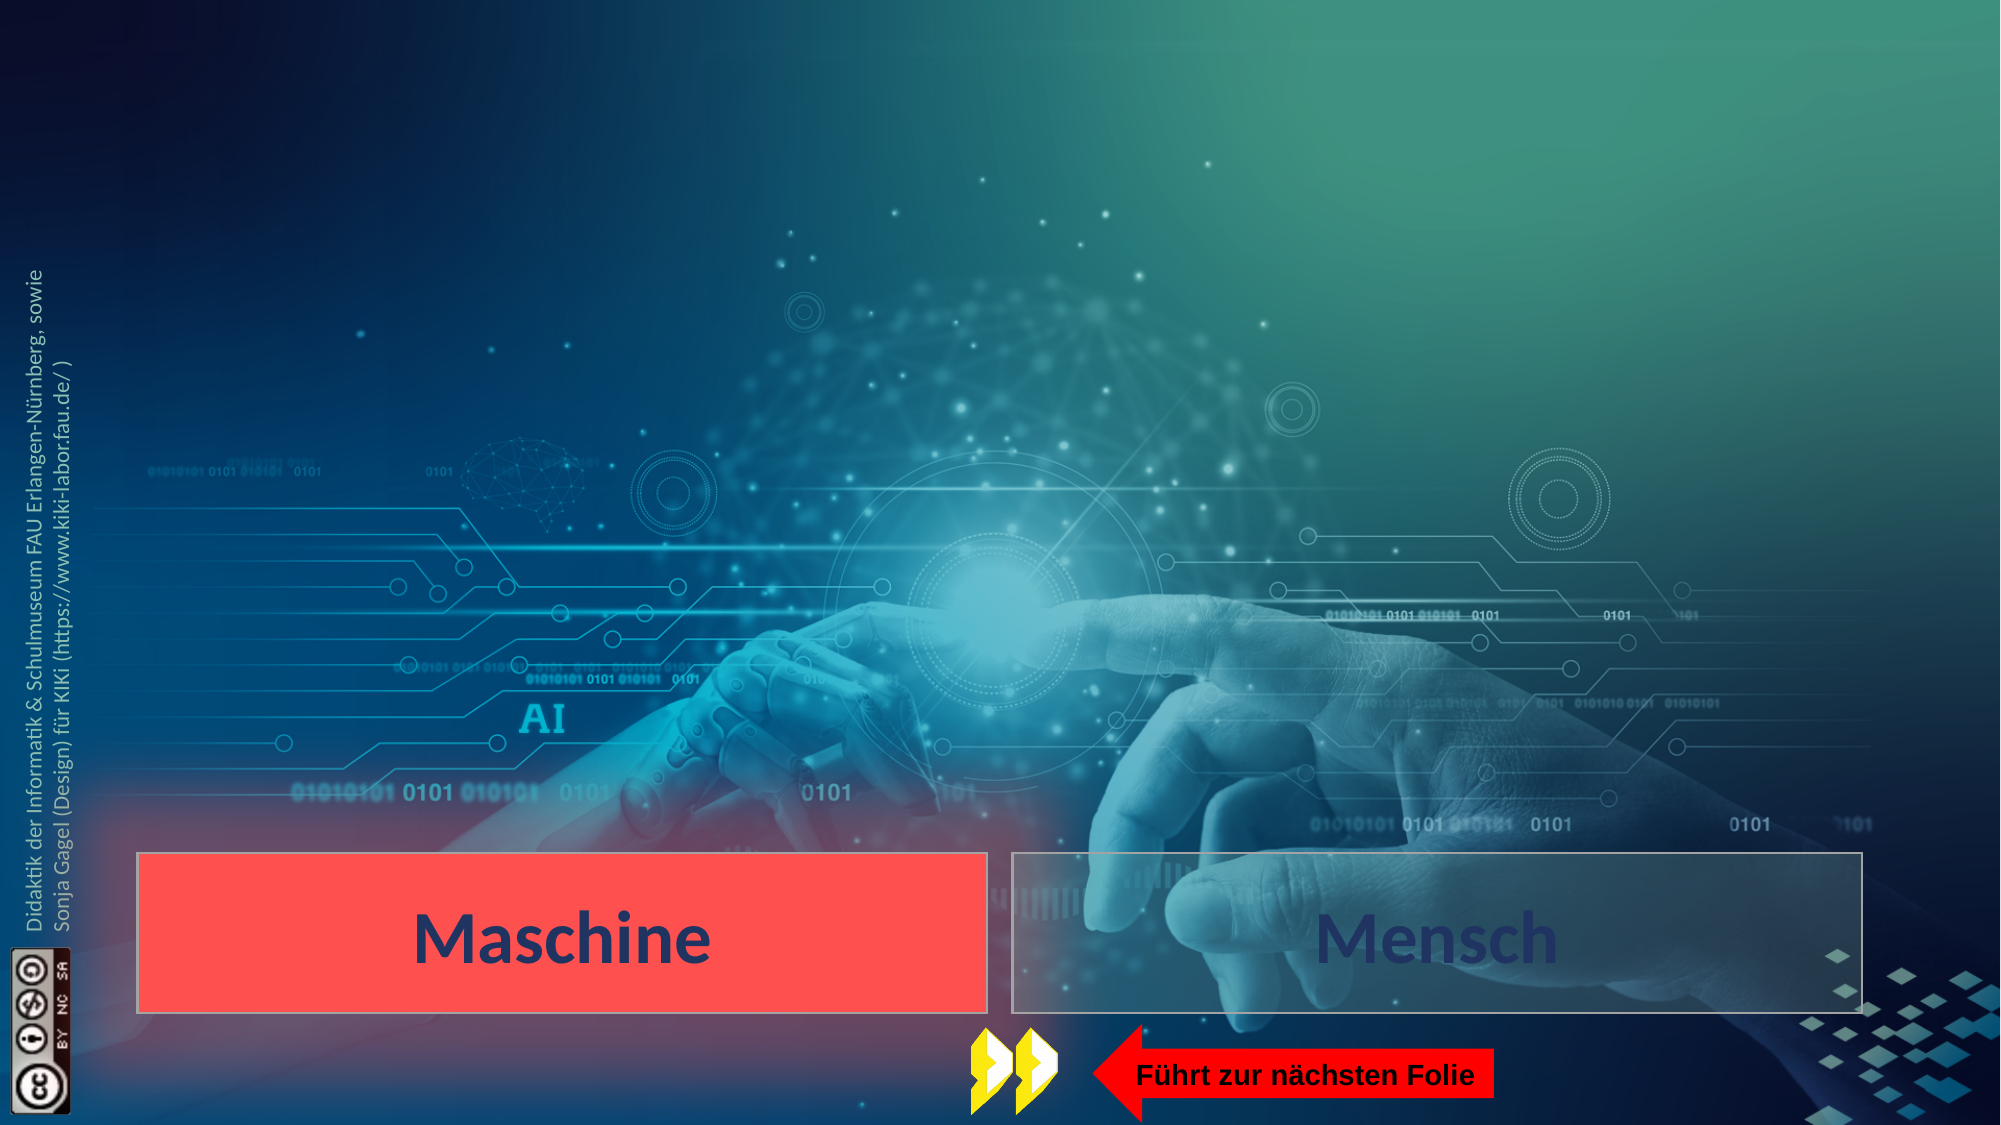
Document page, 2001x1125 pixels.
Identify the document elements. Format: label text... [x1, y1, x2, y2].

text_box Führt zur nächsten Folie [1092, 1023, 1494, 1124]
picture [0, 0, 2001, 1125]
